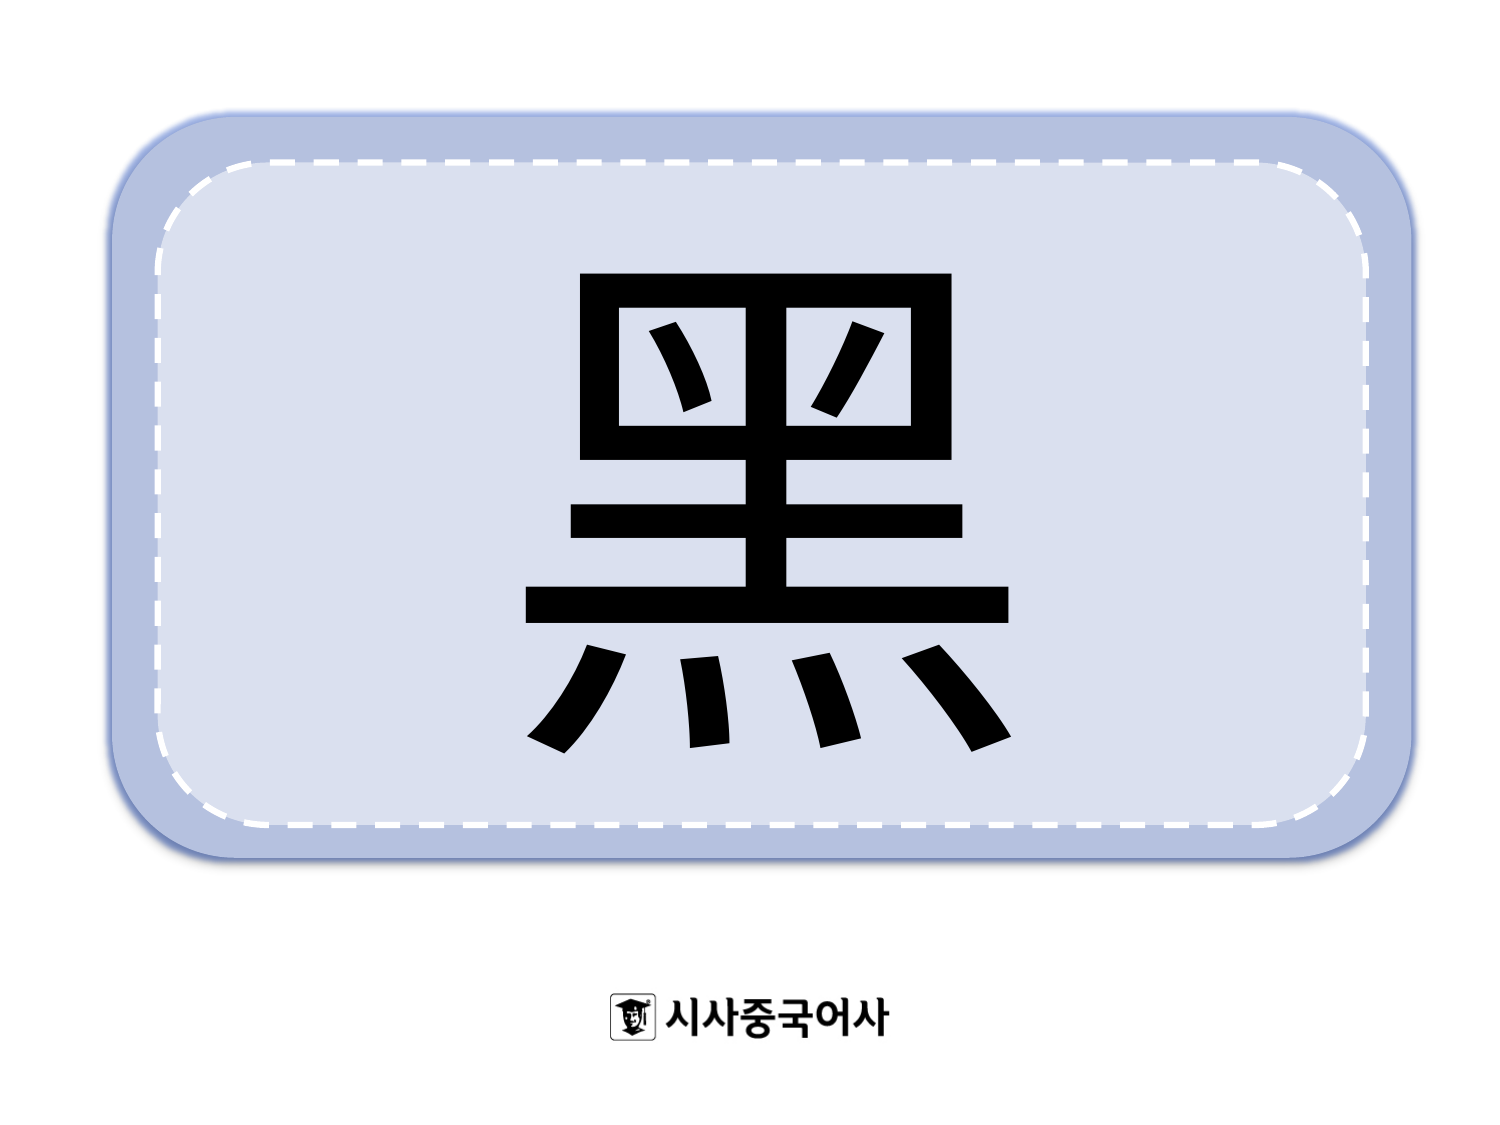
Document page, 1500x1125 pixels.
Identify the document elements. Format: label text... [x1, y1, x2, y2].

text_box 黑 [162, 160, 1371, 824]
picture [602, 987, 898, 1047]
